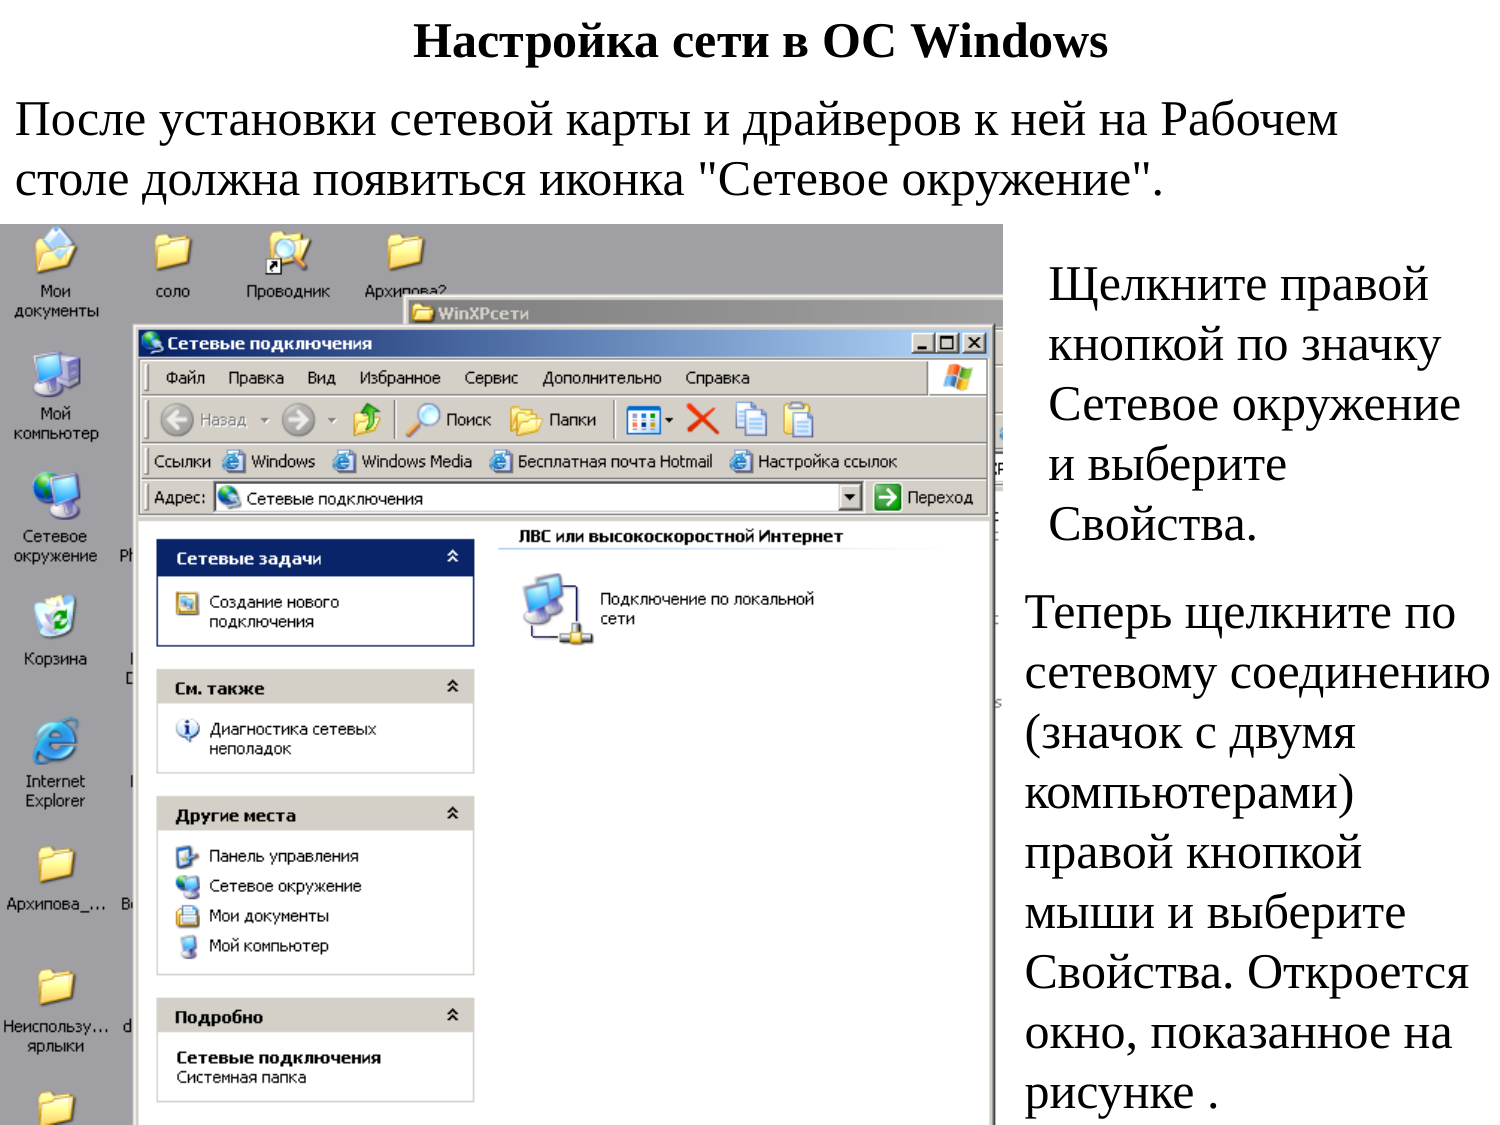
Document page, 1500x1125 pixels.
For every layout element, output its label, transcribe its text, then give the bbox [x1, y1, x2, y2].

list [0, 224, 1004, 1125]
text_box Щелкните правой кнопкой по значку Сетевое окружение и выберите Свойства. [1033, 243, 1500, 559]
text_box Настройка сети в ОС Windows [399, 0, 1125, 75]
text_box Теперь щелкните по сетевому соединению (значок с двумя компьютерами) правой кнопкой мыши и выберите Свойства. Откроется окно, показанное на рисунке . [1009, 570, 1500, 1125]
text_box После установки сетевой карты и драйверов к ней на Рабочем столе должна появиться иконка "Сетевое окружение". [0, 78, 1370, 213]
